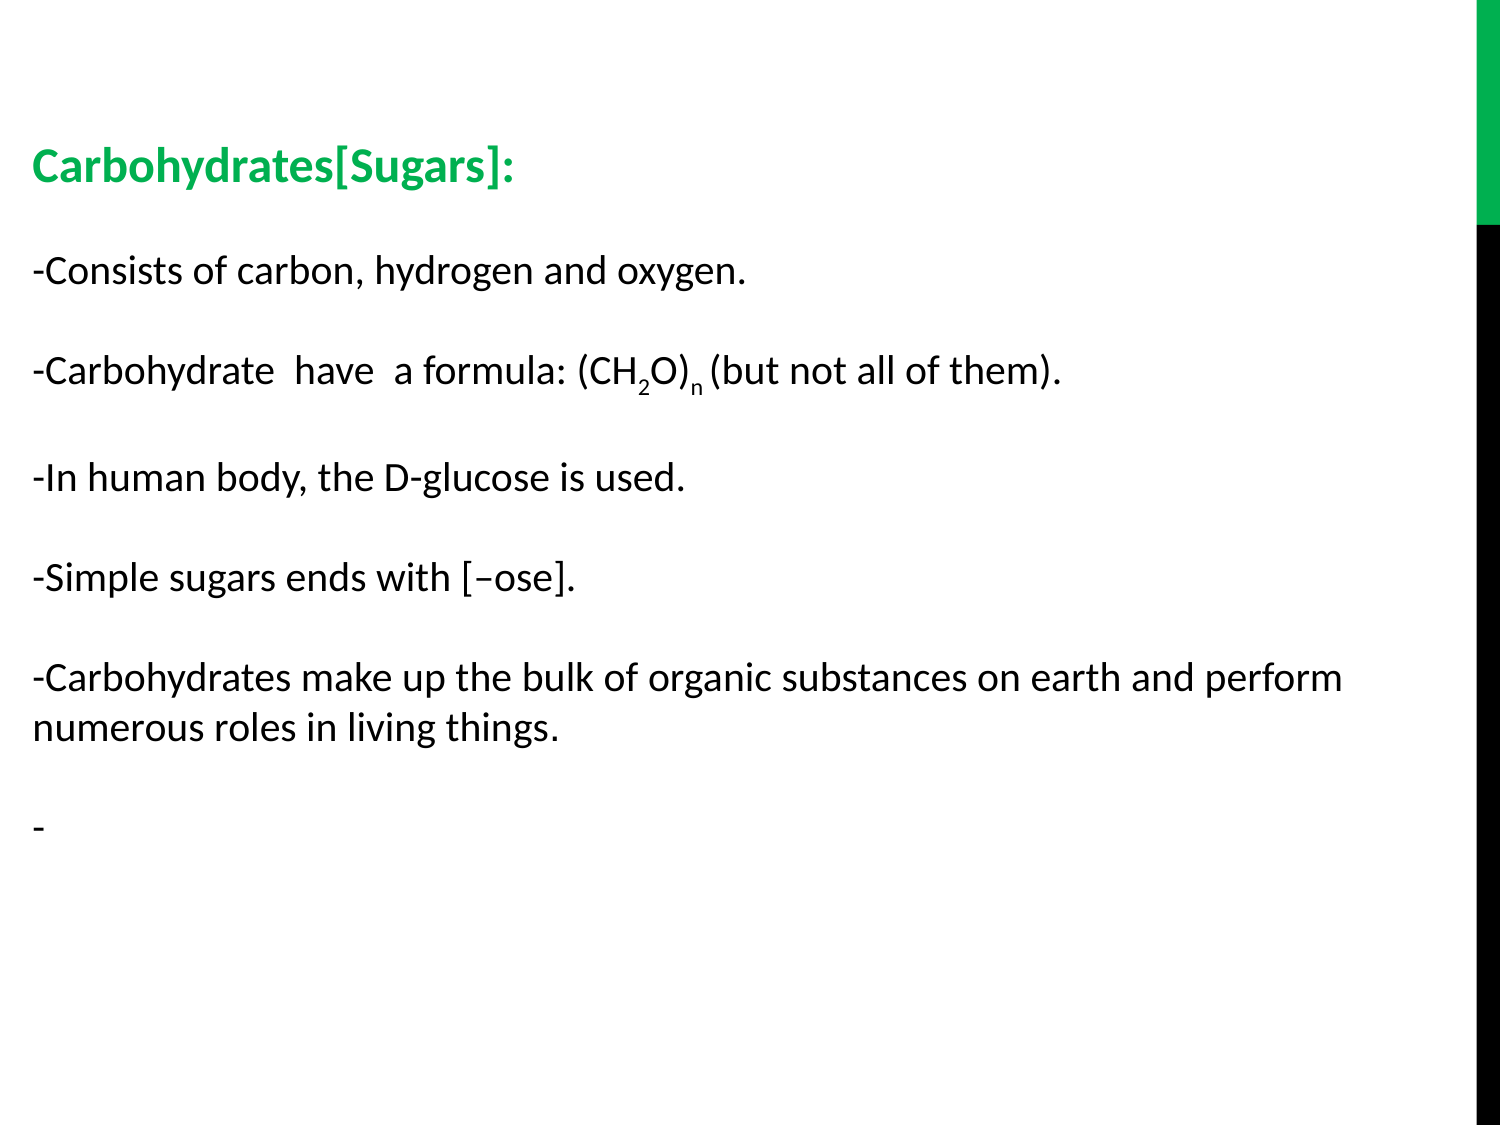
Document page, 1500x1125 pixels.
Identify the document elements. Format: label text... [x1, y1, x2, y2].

text_box Carbohydrates[Sugars]: -Consists of carbon, hydrogen and oxygen. -Carbohydrate have a formula: (CH2O)n (but not all of them). -In human body, the D-glucose is used. -Simple sugars ends with [–ose]. -Carbohydrates make up the bulk of organic substances on earth and perform numerous roles in living things. - [17, 125, 1459, 858]
